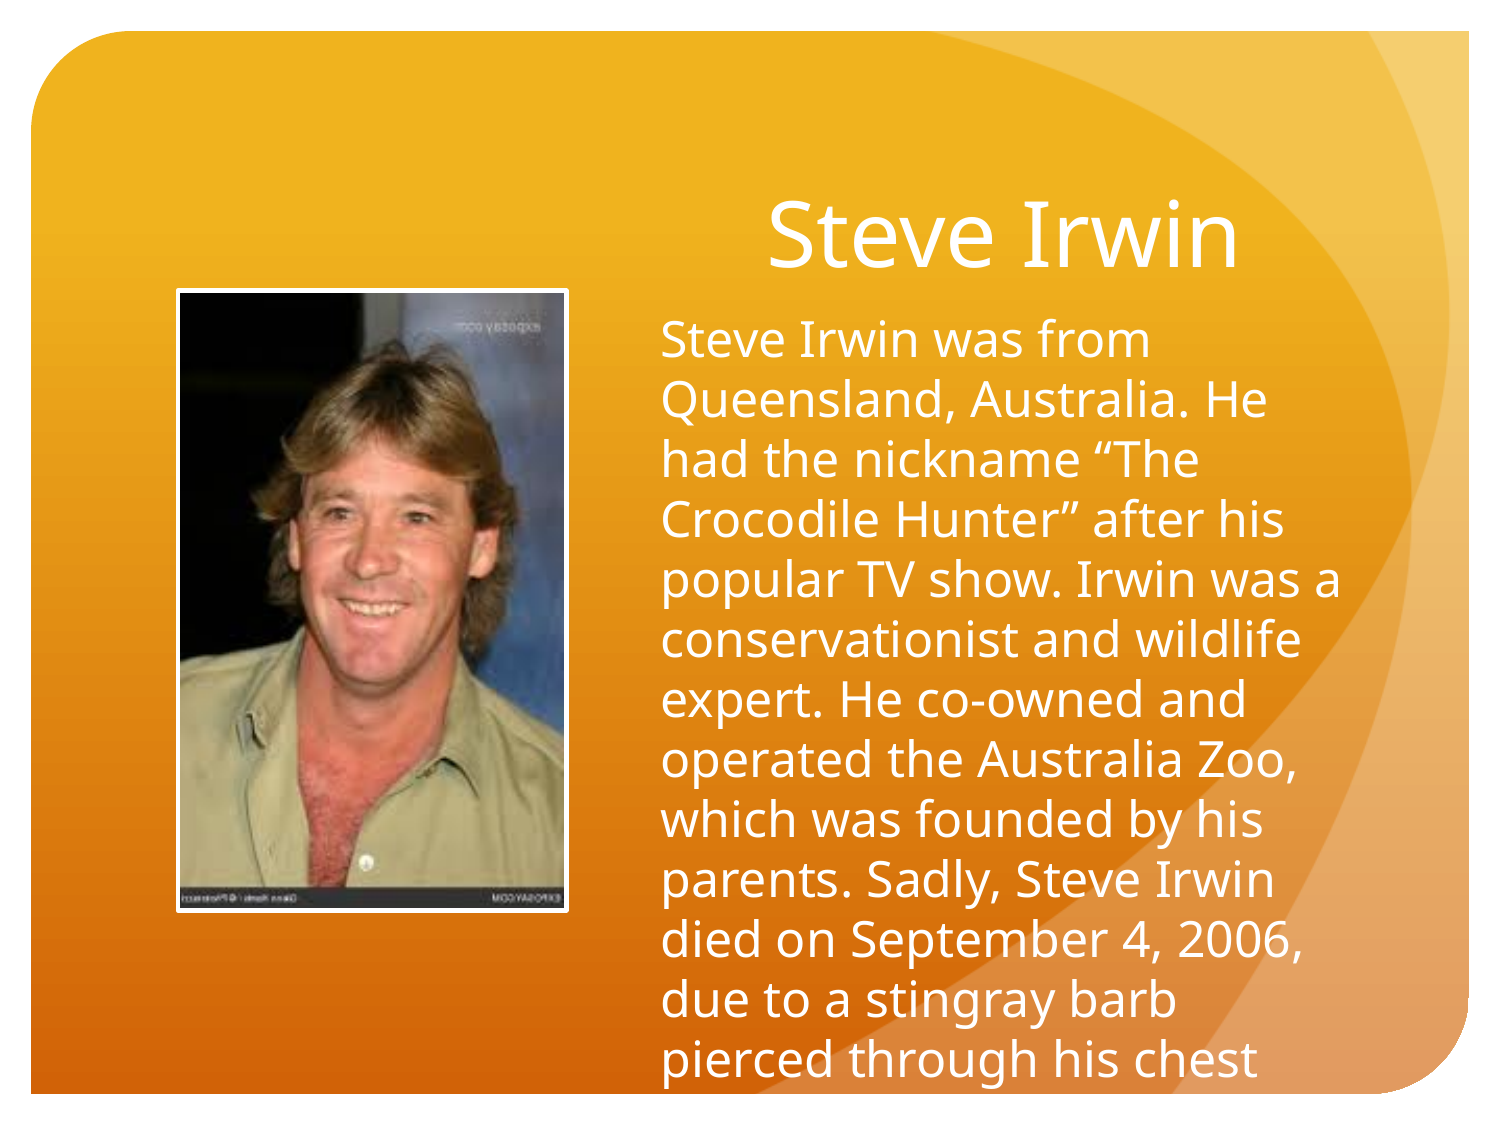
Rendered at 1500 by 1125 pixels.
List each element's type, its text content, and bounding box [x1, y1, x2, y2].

picture [73, 30, 1474, 1095]
list Steve Irwin was from Queensland, Australia. He had the nickname “The Crocodile Hunter” after his popular TV show. Irwin was a conservationist and wildlife expert. He co-owned and operated the Australia Zoo, which was founded by his parents. Sadly, Steve Irwin died on September 4, 2006, due to a stingray barb pierced through his chest while he was filming a video on the Great Barrier Reef. [645, 299, 1380, 925]
title Steve Irwin [637, 87, 1372, 293]
